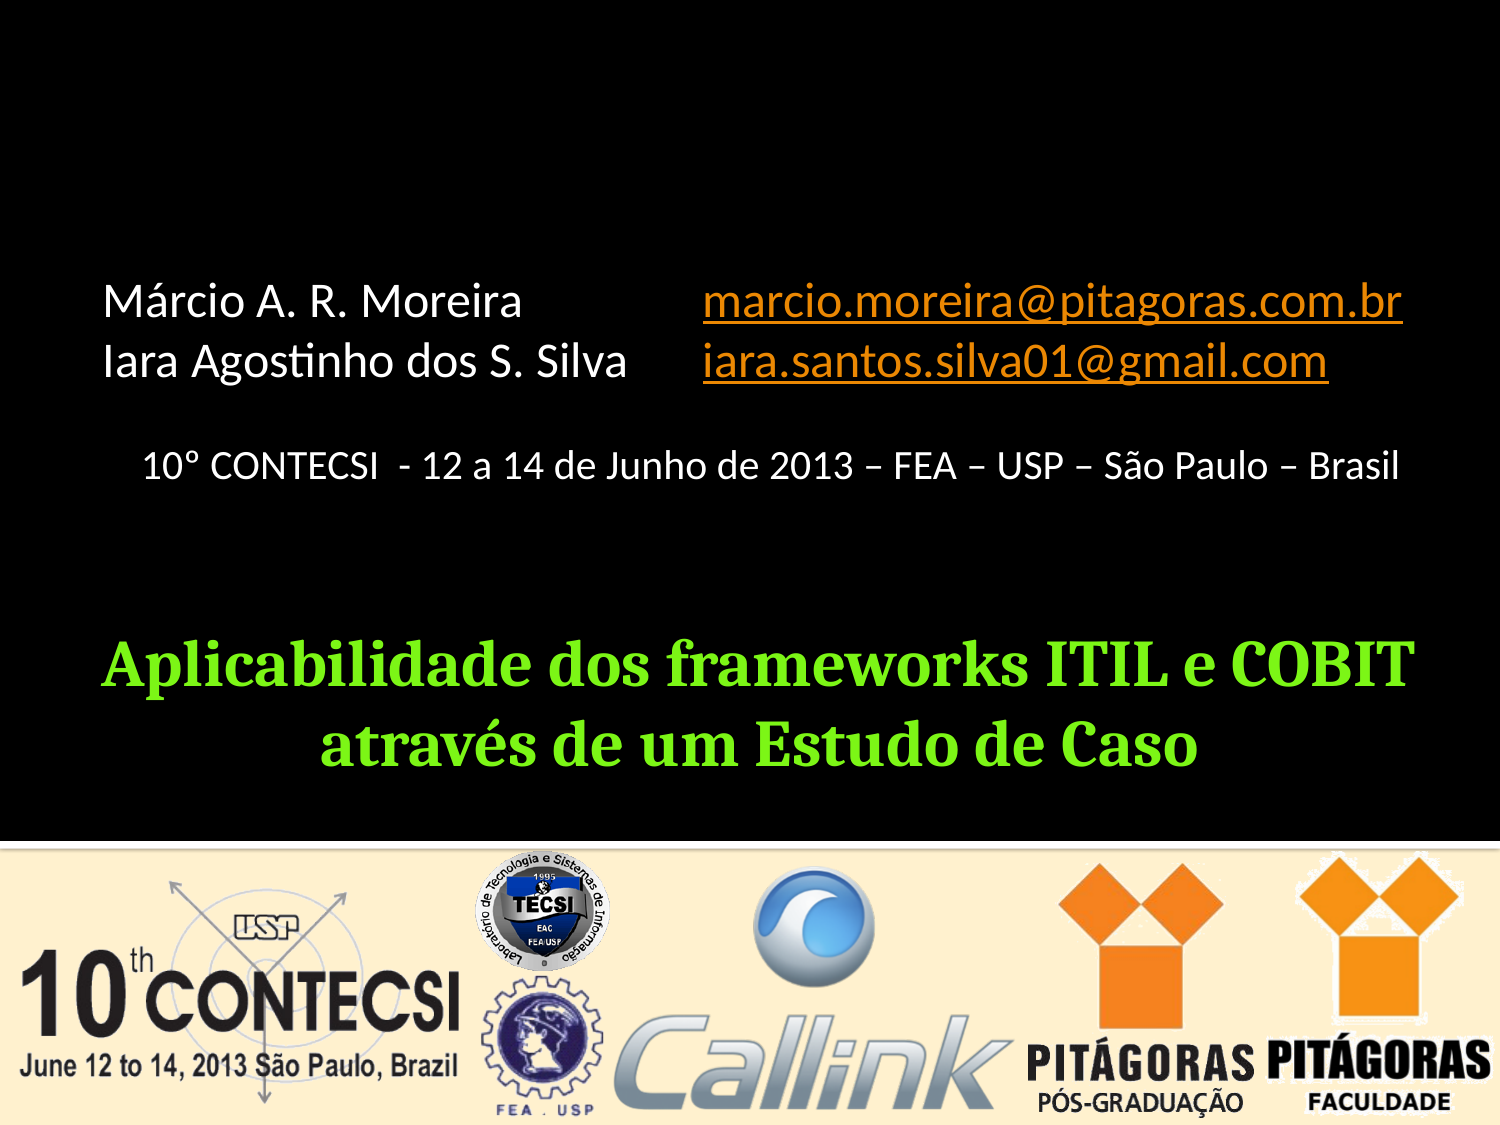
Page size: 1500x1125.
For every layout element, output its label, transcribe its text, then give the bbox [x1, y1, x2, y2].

picture [1265, 851, 1495, 1118]
subtitle Márcio A. R. Moreira marcio.moreira@pitagoras.com.br Iara Agostinho dos S. Silva iara.santos.silva01@gmail.com 10º CONTECSI - 12 a 14 de Junho de 2013 – FEA – USP – São Paulo – Brasil [83, 208, 1447, 548]
title Aplicabilidade dos frameworks ITIL e COBIT através de um Estudo de Caso [76, 586, 1436, 814]
picture [2, 846, 1026, 1125]
picture [1028, 863, 1254, 1118]
